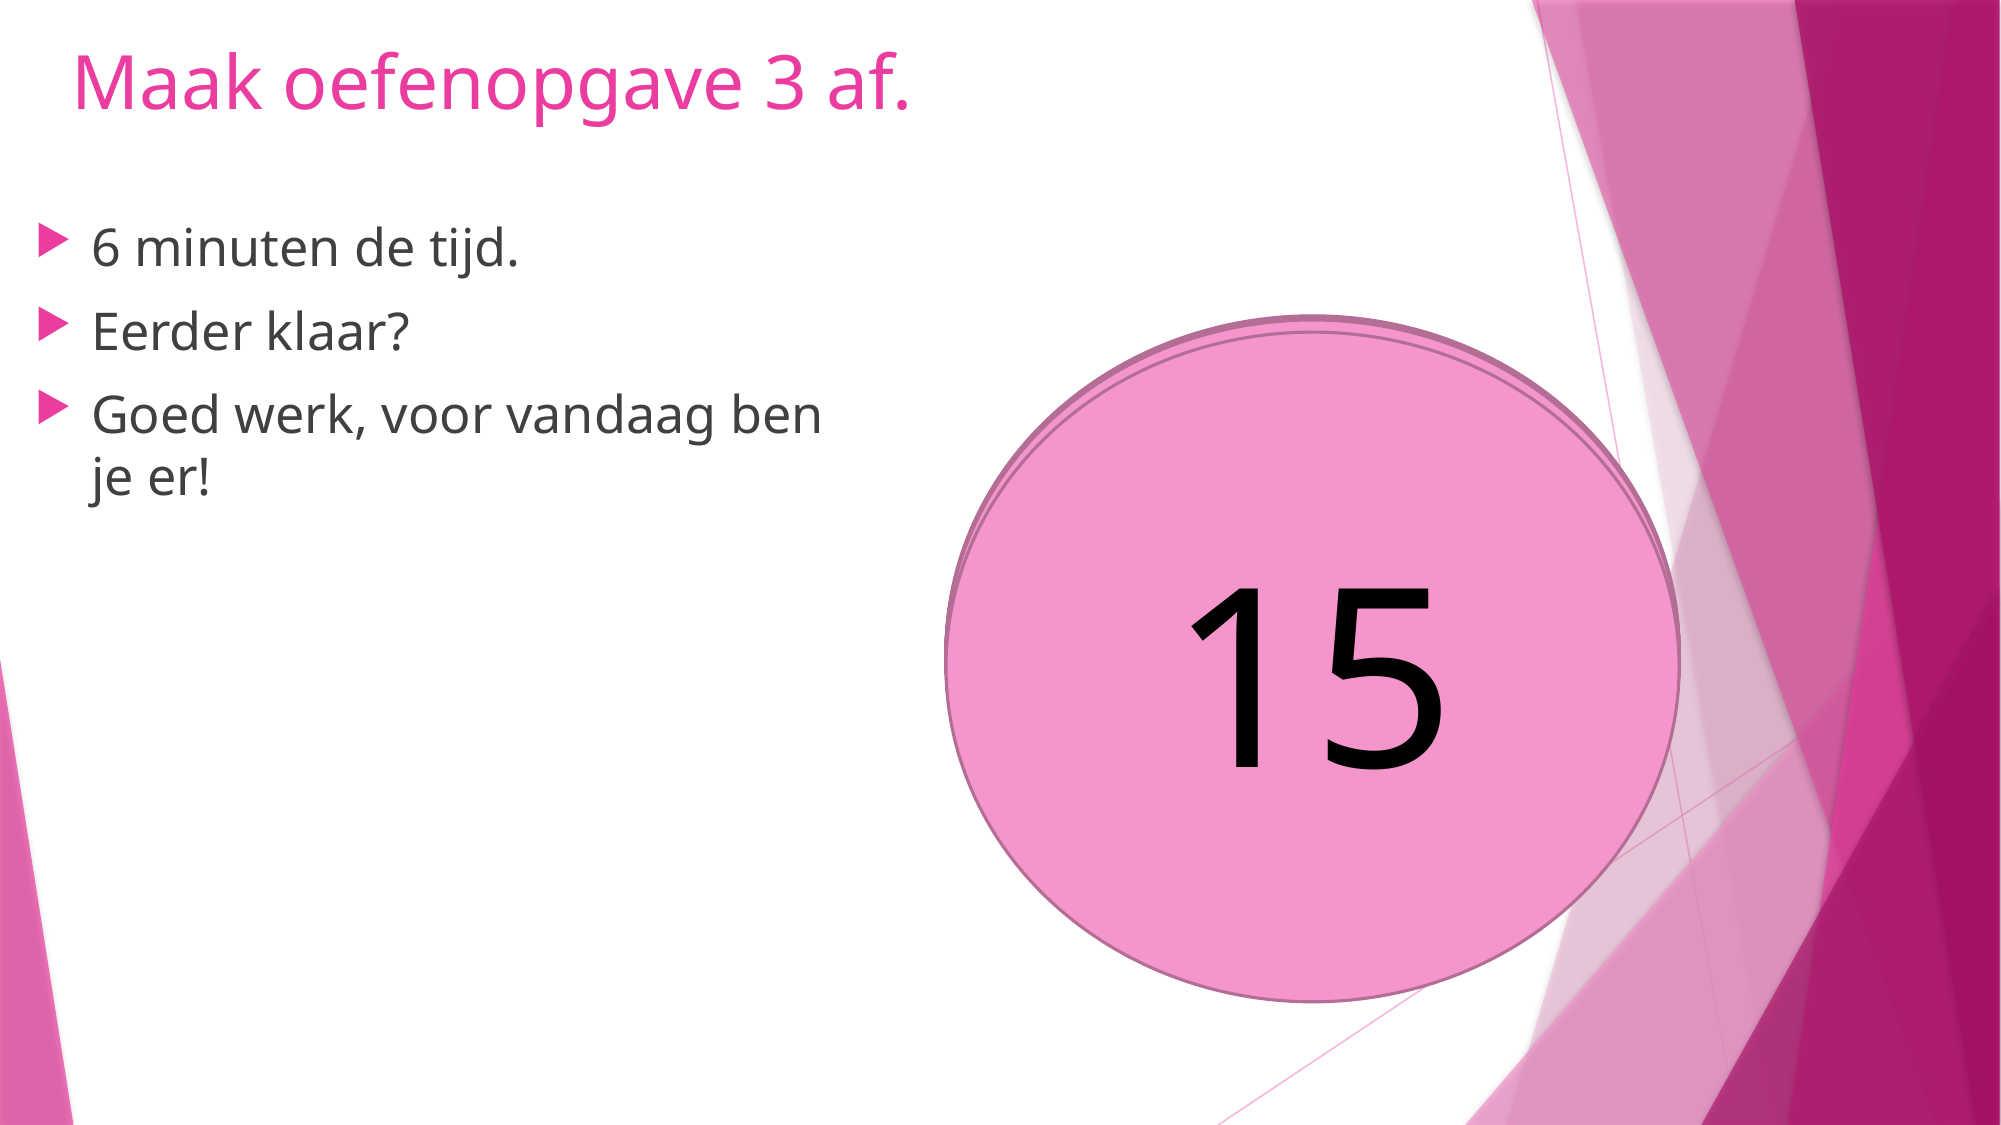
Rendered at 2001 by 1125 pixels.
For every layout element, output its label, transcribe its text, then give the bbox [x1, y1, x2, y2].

text_box 10 [959, 314, 1668, 562]
text_box 14 [944, 318, 1681, 648]
list 6 minuten de tijd. Eerder klaar? Goed werk, voor vandaag ben je er! [19, 207, 865, 1112]
title Maak oefenopgave 3 af. [56, 27, 1522, 319]
text_box 15 [944, 330, 1681, 1004]
